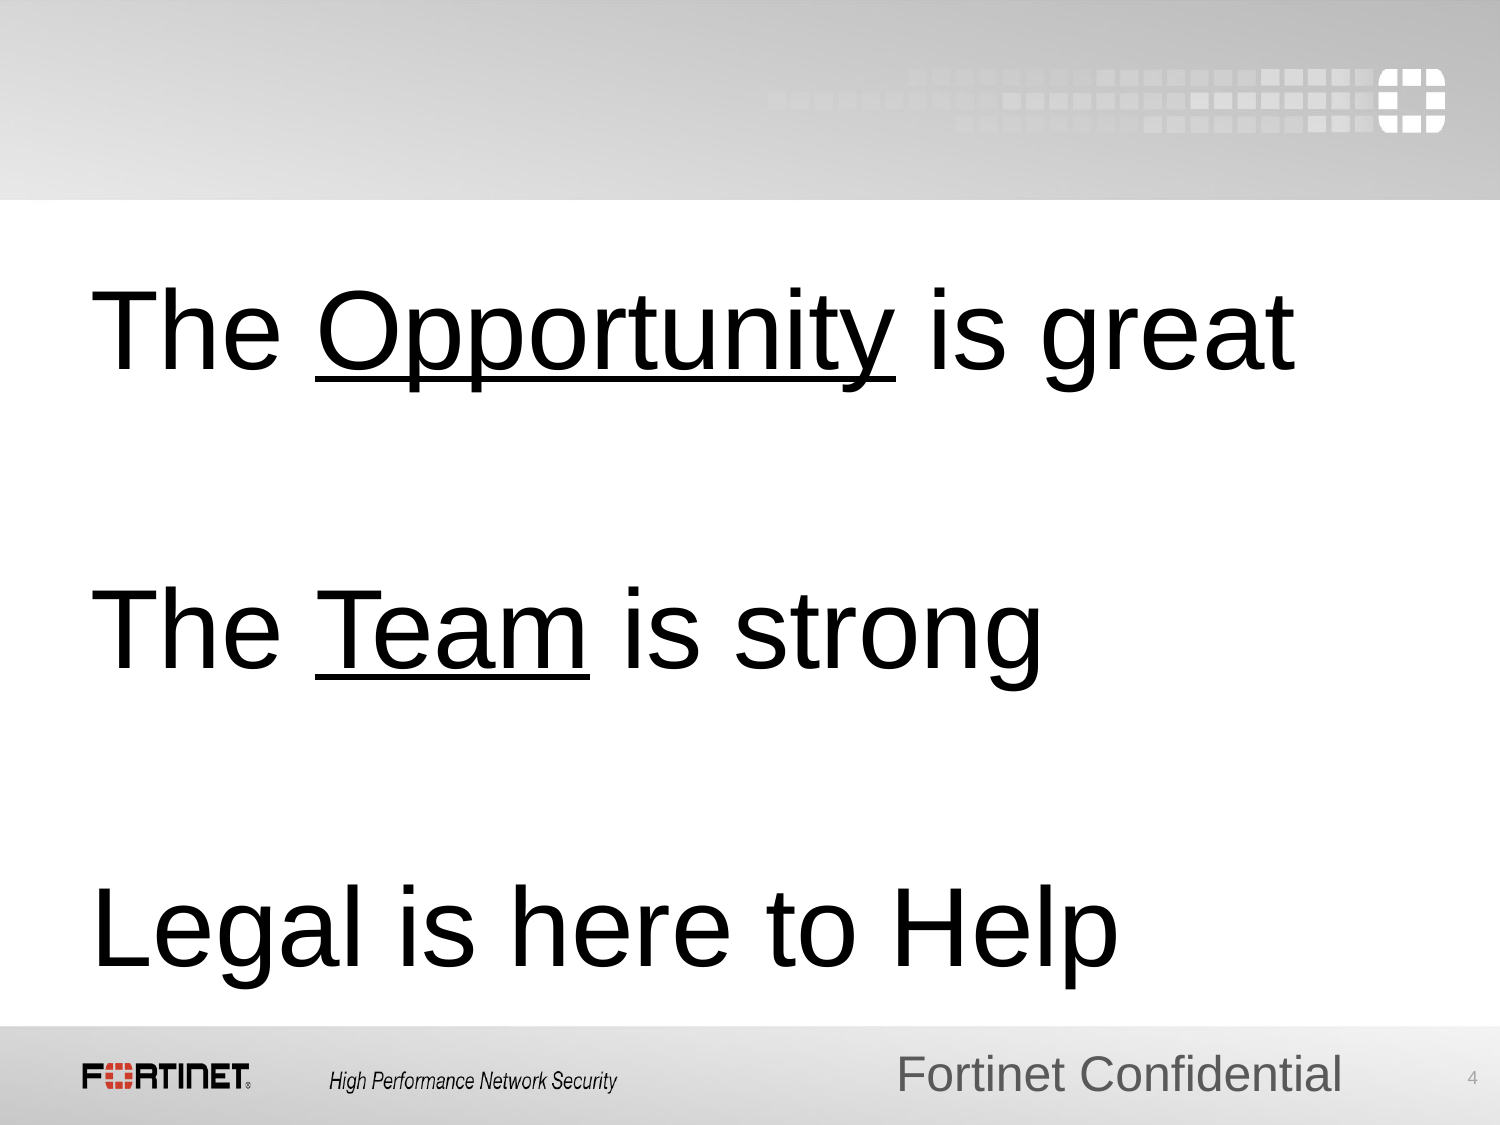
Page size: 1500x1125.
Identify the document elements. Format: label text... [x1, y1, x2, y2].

picture [0, 0, 1500, 1125]
slide_number Fortinet Confidential [881, 1033, 1440, 1080]
list The Opportunity is great The Team is strong Legal is here to Help [75, 166, 1425, 934]
